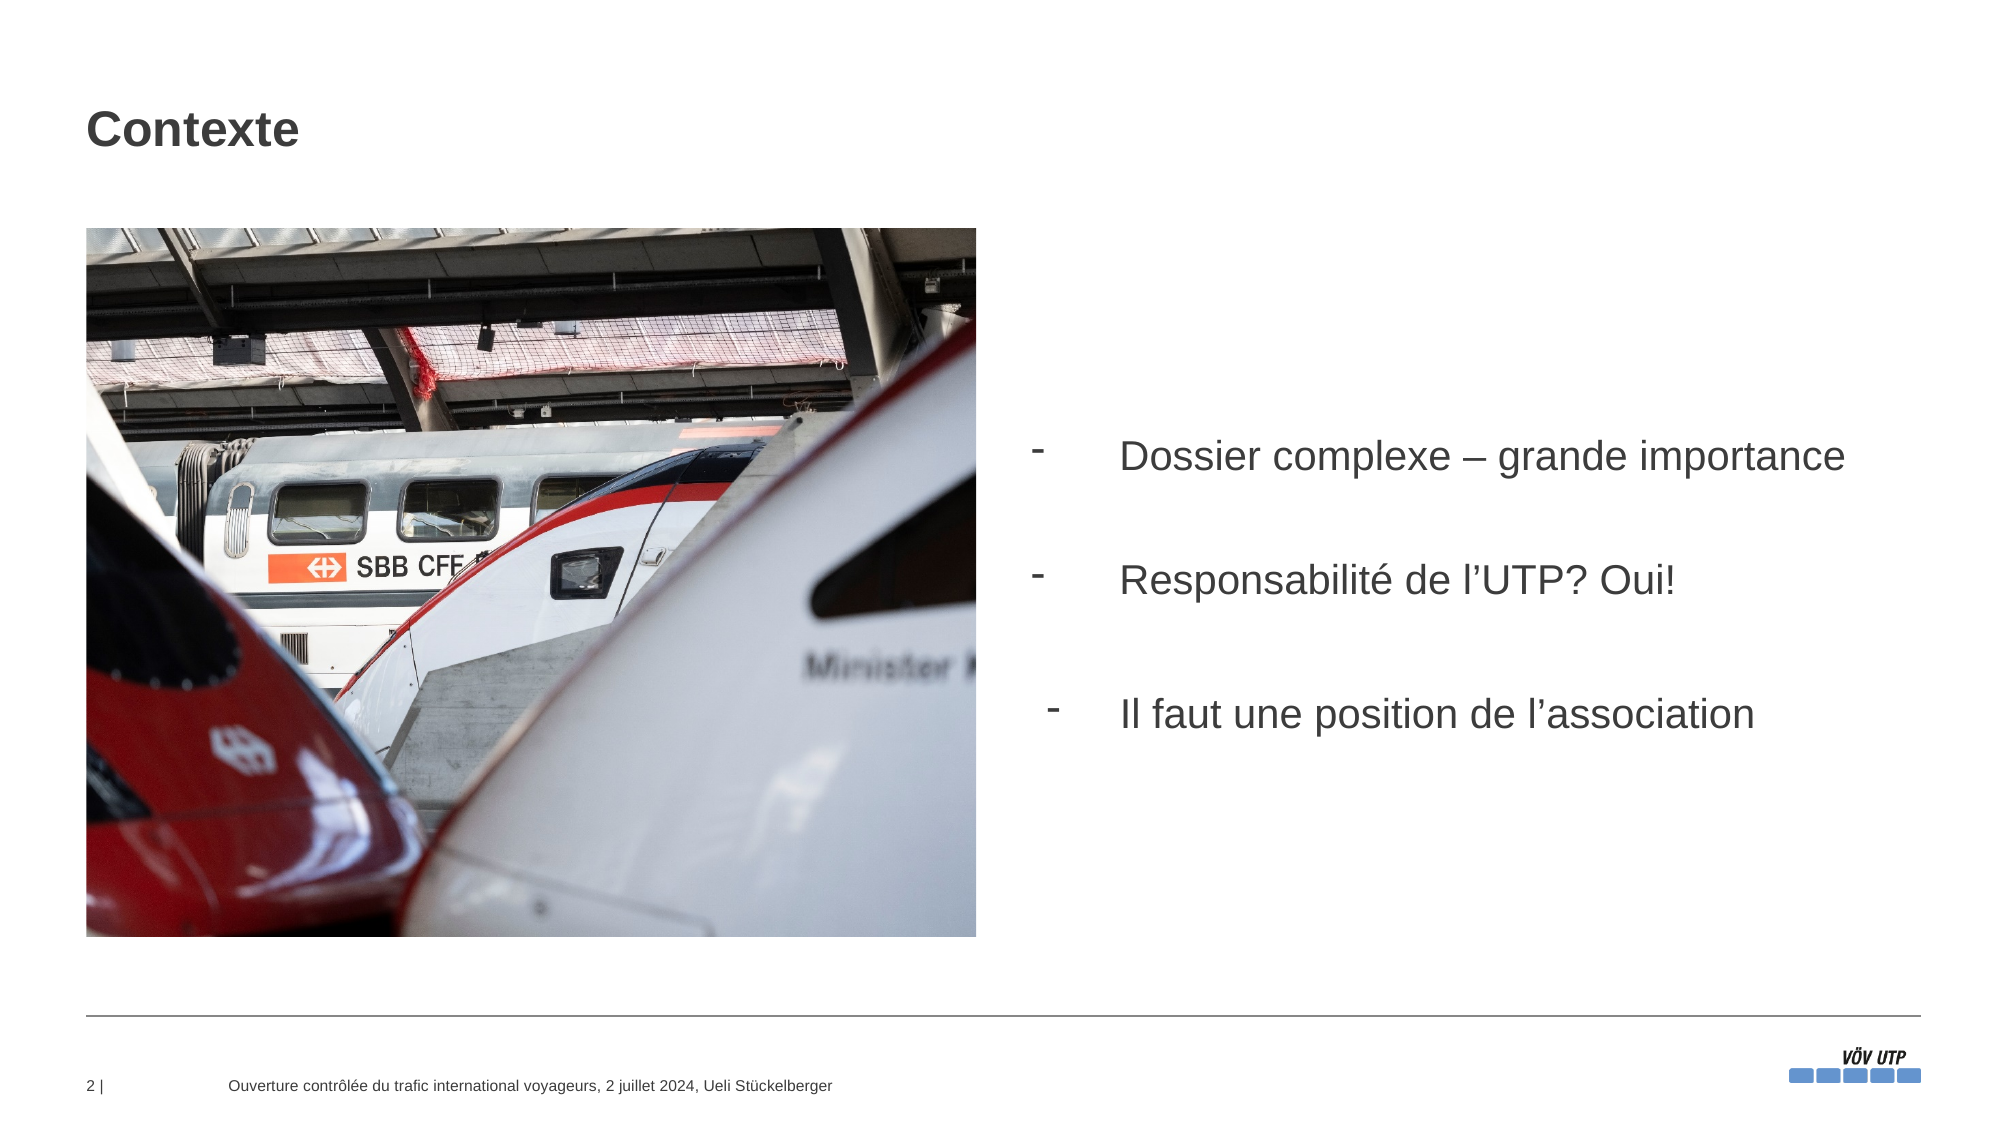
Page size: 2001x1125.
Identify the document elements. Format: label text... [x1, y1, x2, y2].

slide_number 2 | [86, 1035, 212, 1095]
list Dossier complexe – grande importance Responsabilité de l’UTP? Oui! Il faut une position de l’association [1031, 228, 1921, 937]
picture [1789, 1047, 1921, 1083]
picture [86, 228, 977, 938]
title Contexte [86, 87, 1921, 254]
footer Ouverture contrôlée du trafic international voyageurs, 2 juillet 2024, Ueli Stückelberger [228, 1035, 937, 1095]
